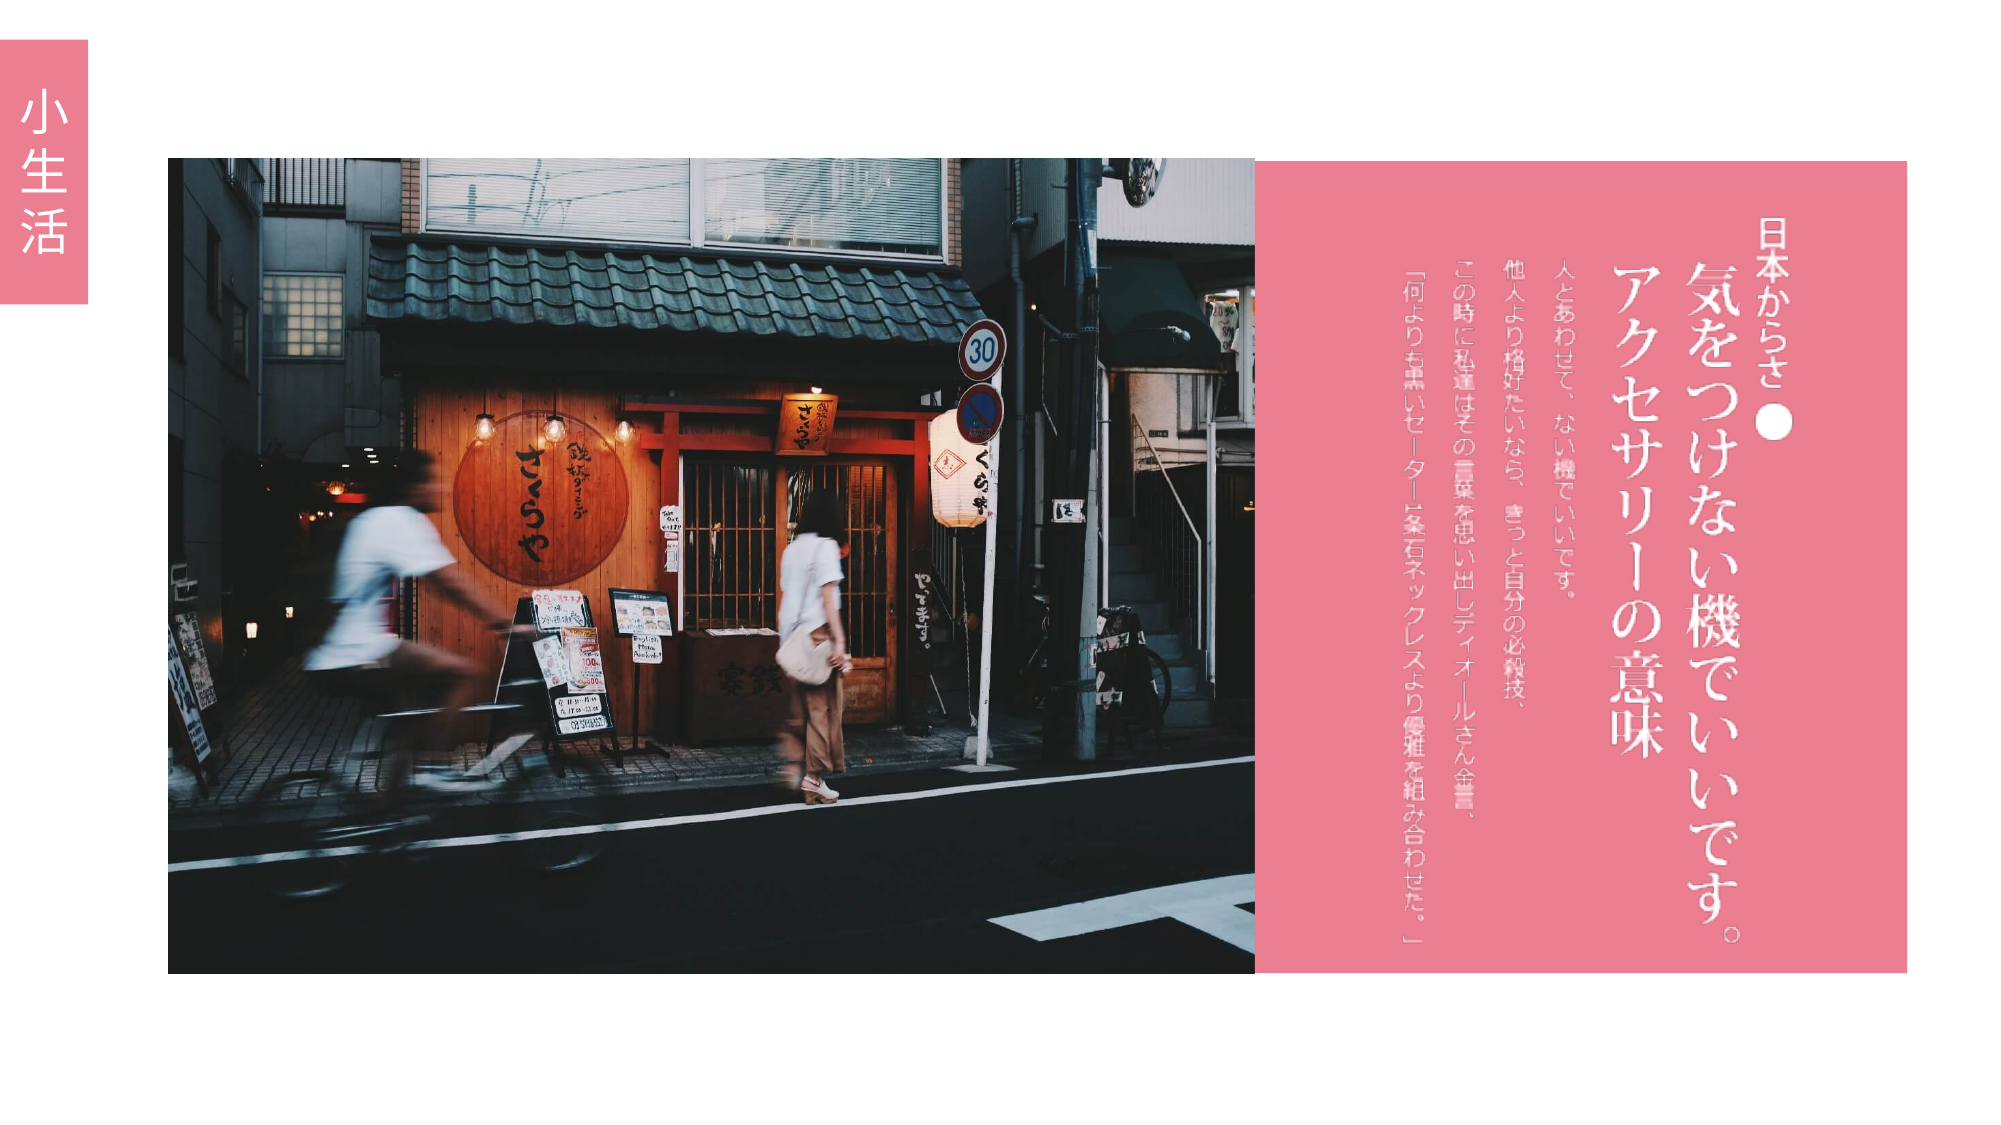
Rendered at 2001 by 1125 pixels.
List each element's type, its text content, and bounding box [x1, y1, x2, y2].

text_box [1255, 160, 1908, 974]
text_box [0, 269, 89, 305]
text_box 小生活 [0, 73, 89, 269]
picture [168, 158, 1255, 974]
text_box [0, 39, 89, 73]
picture [1303, 172, 1908, 1002]
